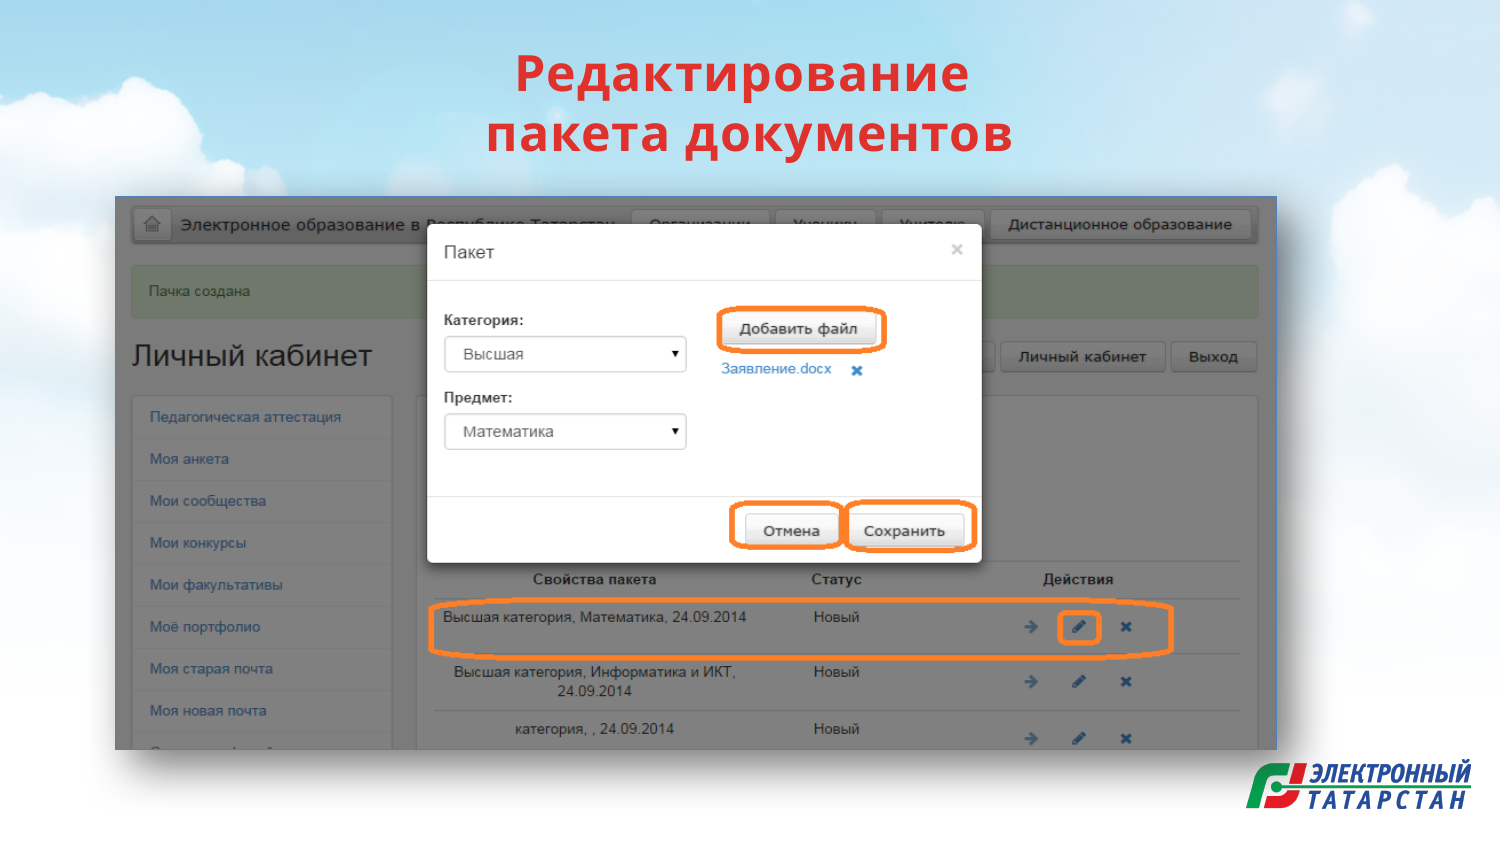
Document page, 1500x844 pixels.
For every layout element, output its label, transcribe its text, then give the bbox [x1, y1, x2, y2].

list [115, 196, 1277, 751]
picture [1246, 759, 1471, 809]
title Редактирование пакета документов [75, 33, 1425, 175]
